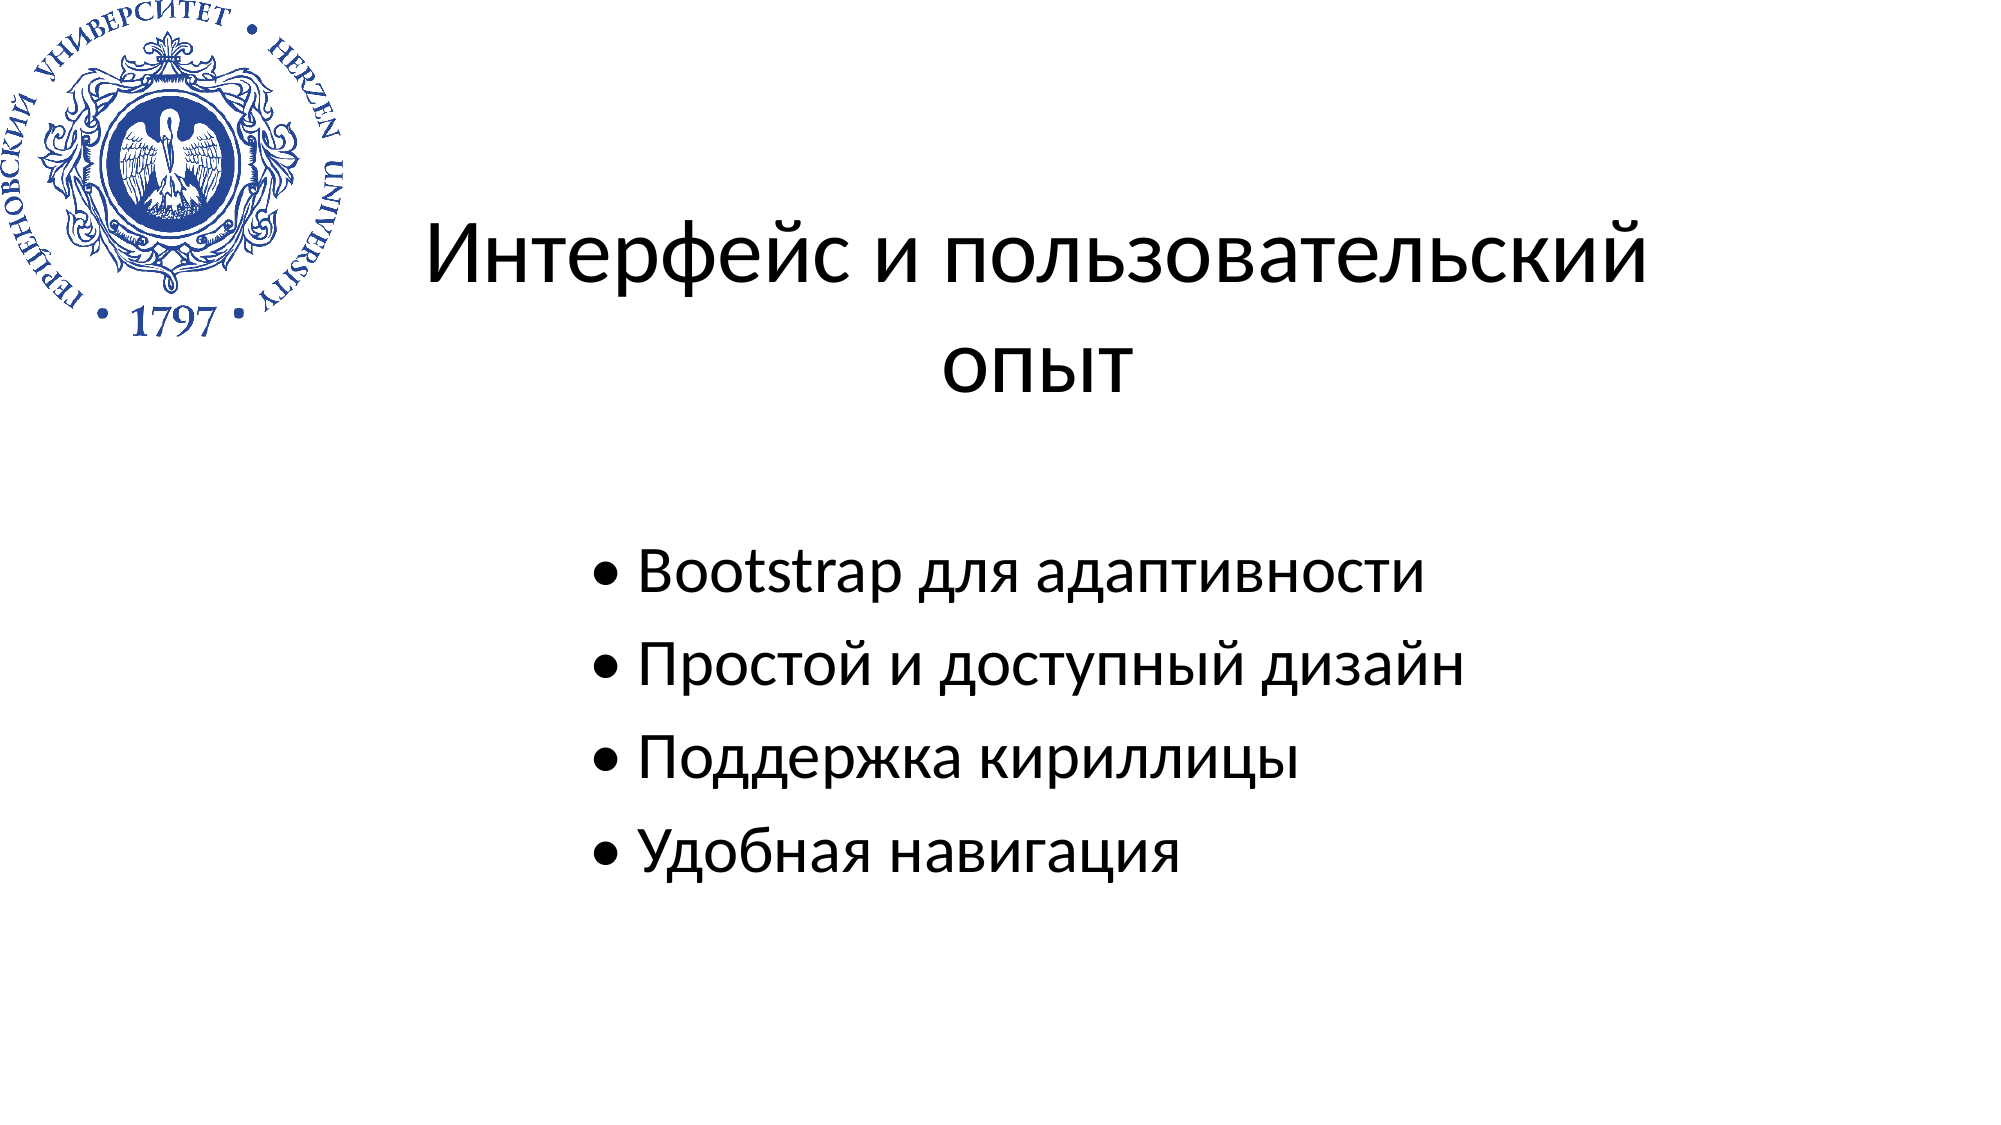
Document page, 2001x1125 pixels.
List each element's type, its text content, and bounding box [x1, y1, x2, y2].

list • Bootstrap для адаптивности • Простой и доступный дизайн • Поддержка кириллицы • Удобная навигация [574, 518, 1501, 943]
title Интерфейс и пользовательский опыт [342, 125, 1733, 476]
picture [0, 0, 344, 337]
